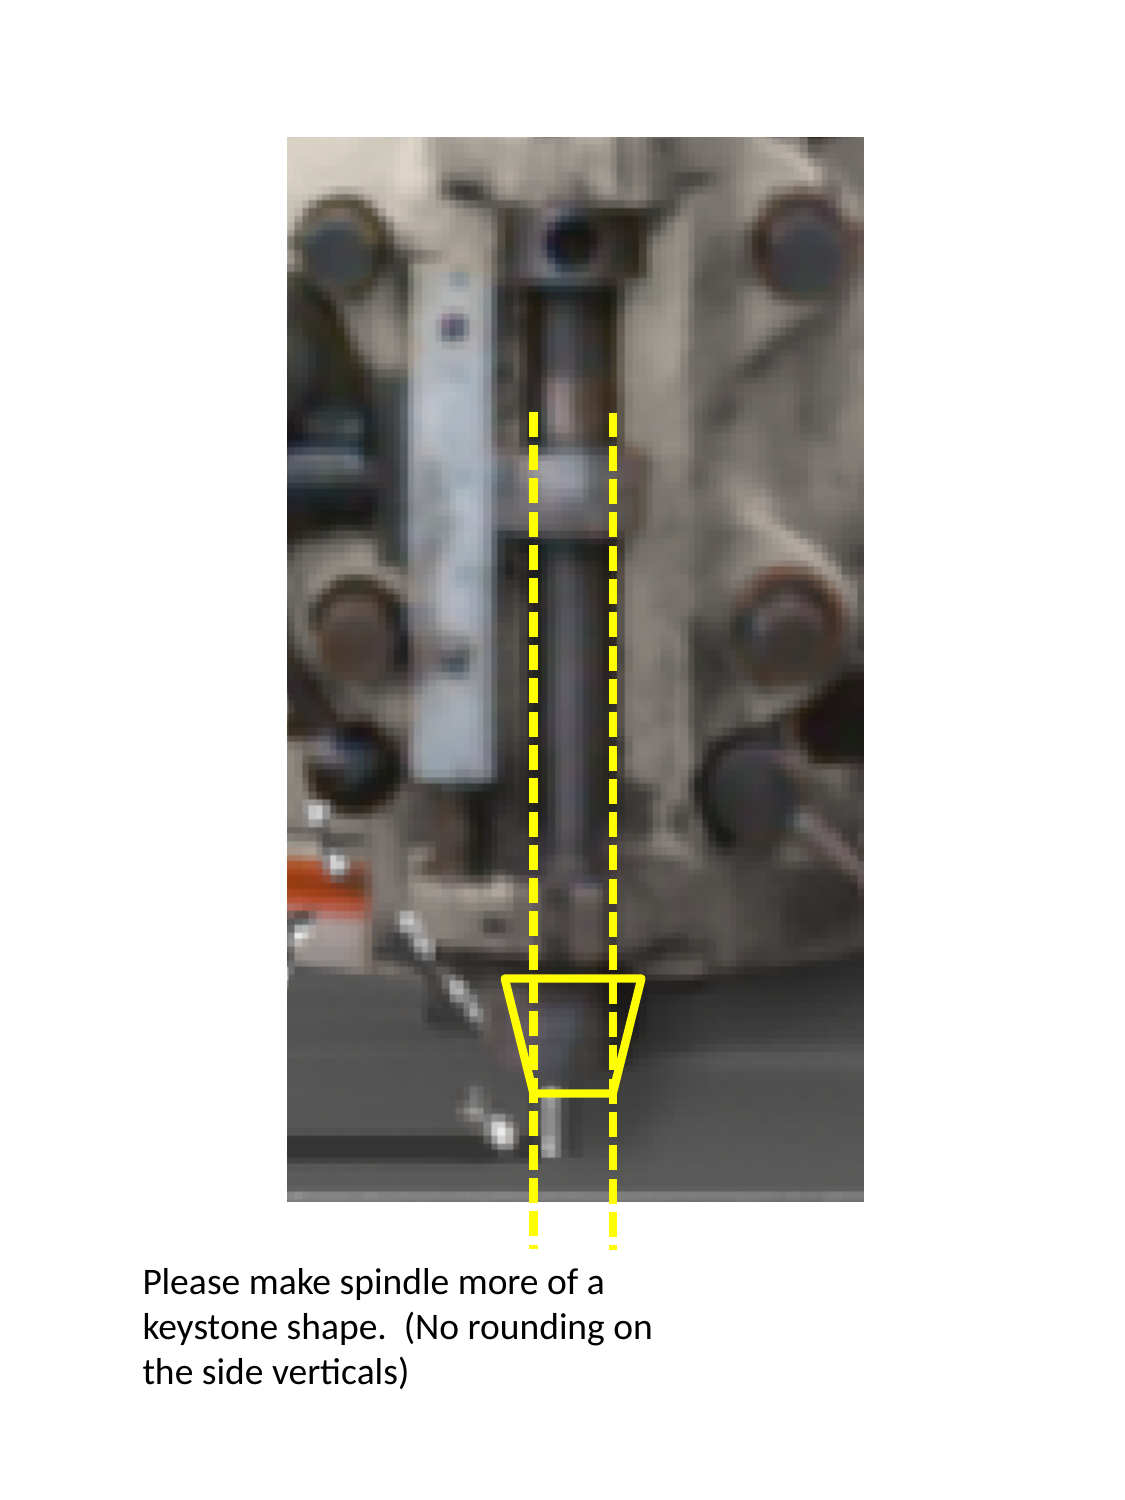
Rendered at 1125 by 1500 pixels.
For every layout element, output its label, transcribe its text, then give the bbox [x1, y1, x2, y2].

picture [287, 137, 865, 1202]
text_box Please make spindle more of a keystone shape. (No rounding on the side verticals) [127, 1249, 698, 1400]
